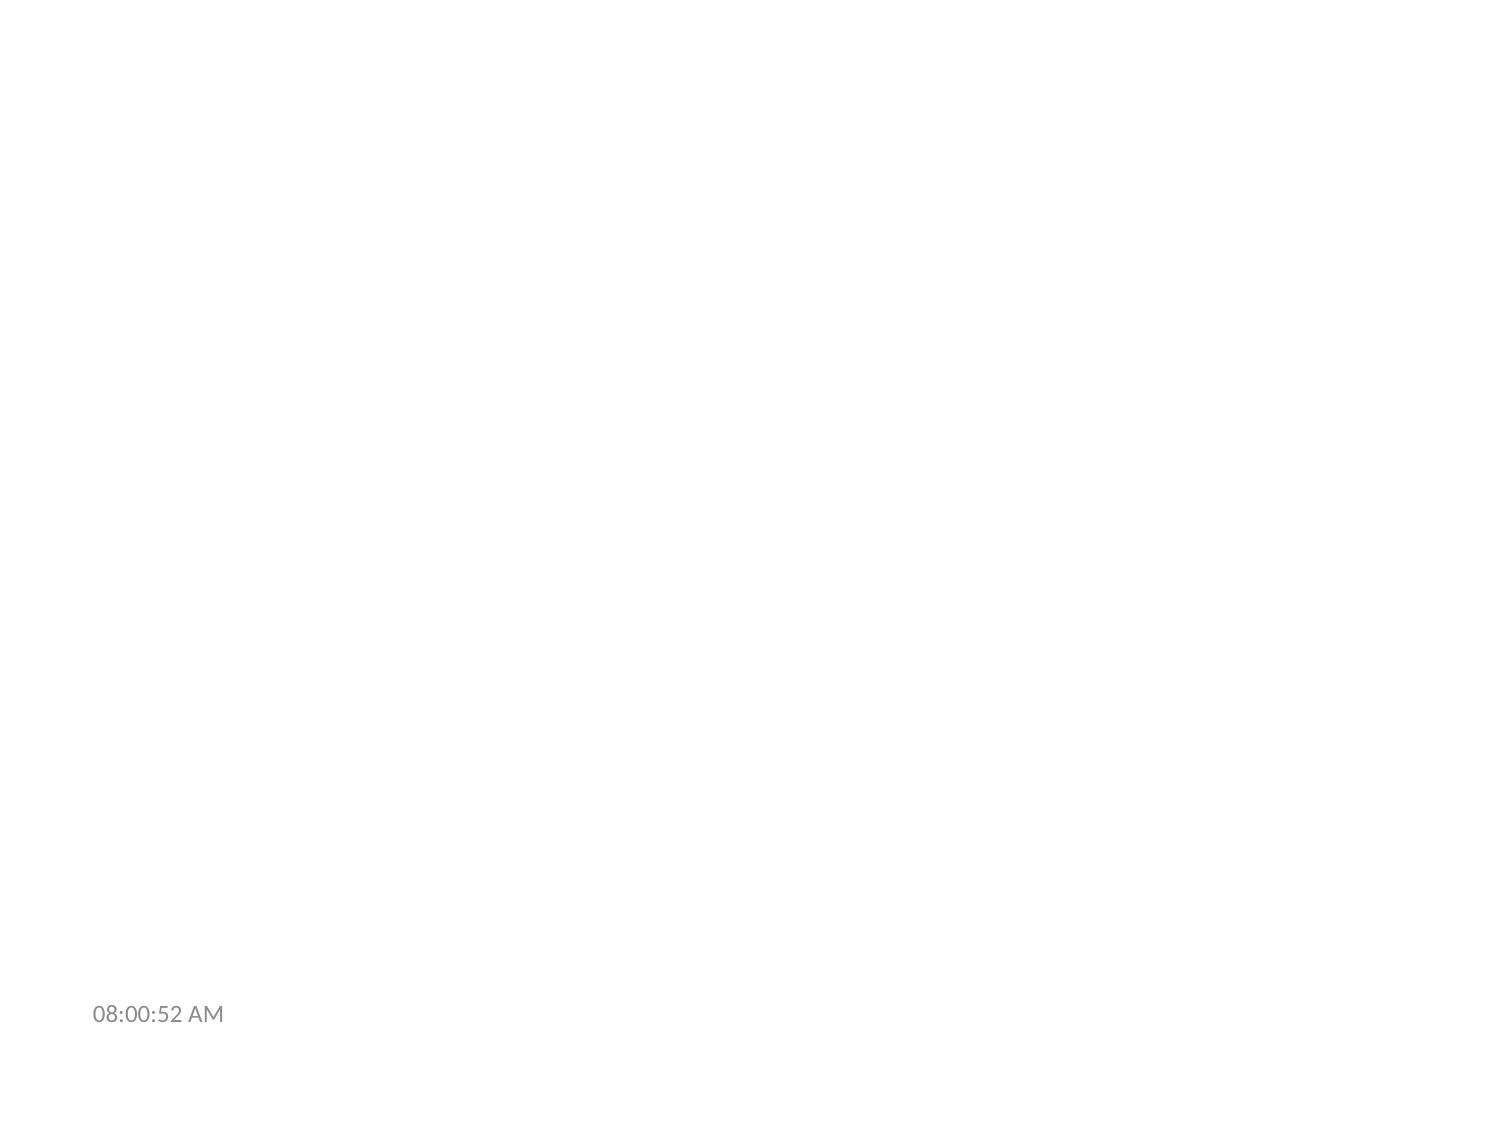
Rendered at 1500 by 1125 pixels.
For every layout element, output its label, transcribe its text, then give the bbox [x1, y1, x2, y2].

text_box 3:35:09 PM [77, 982, 428, 1043]
